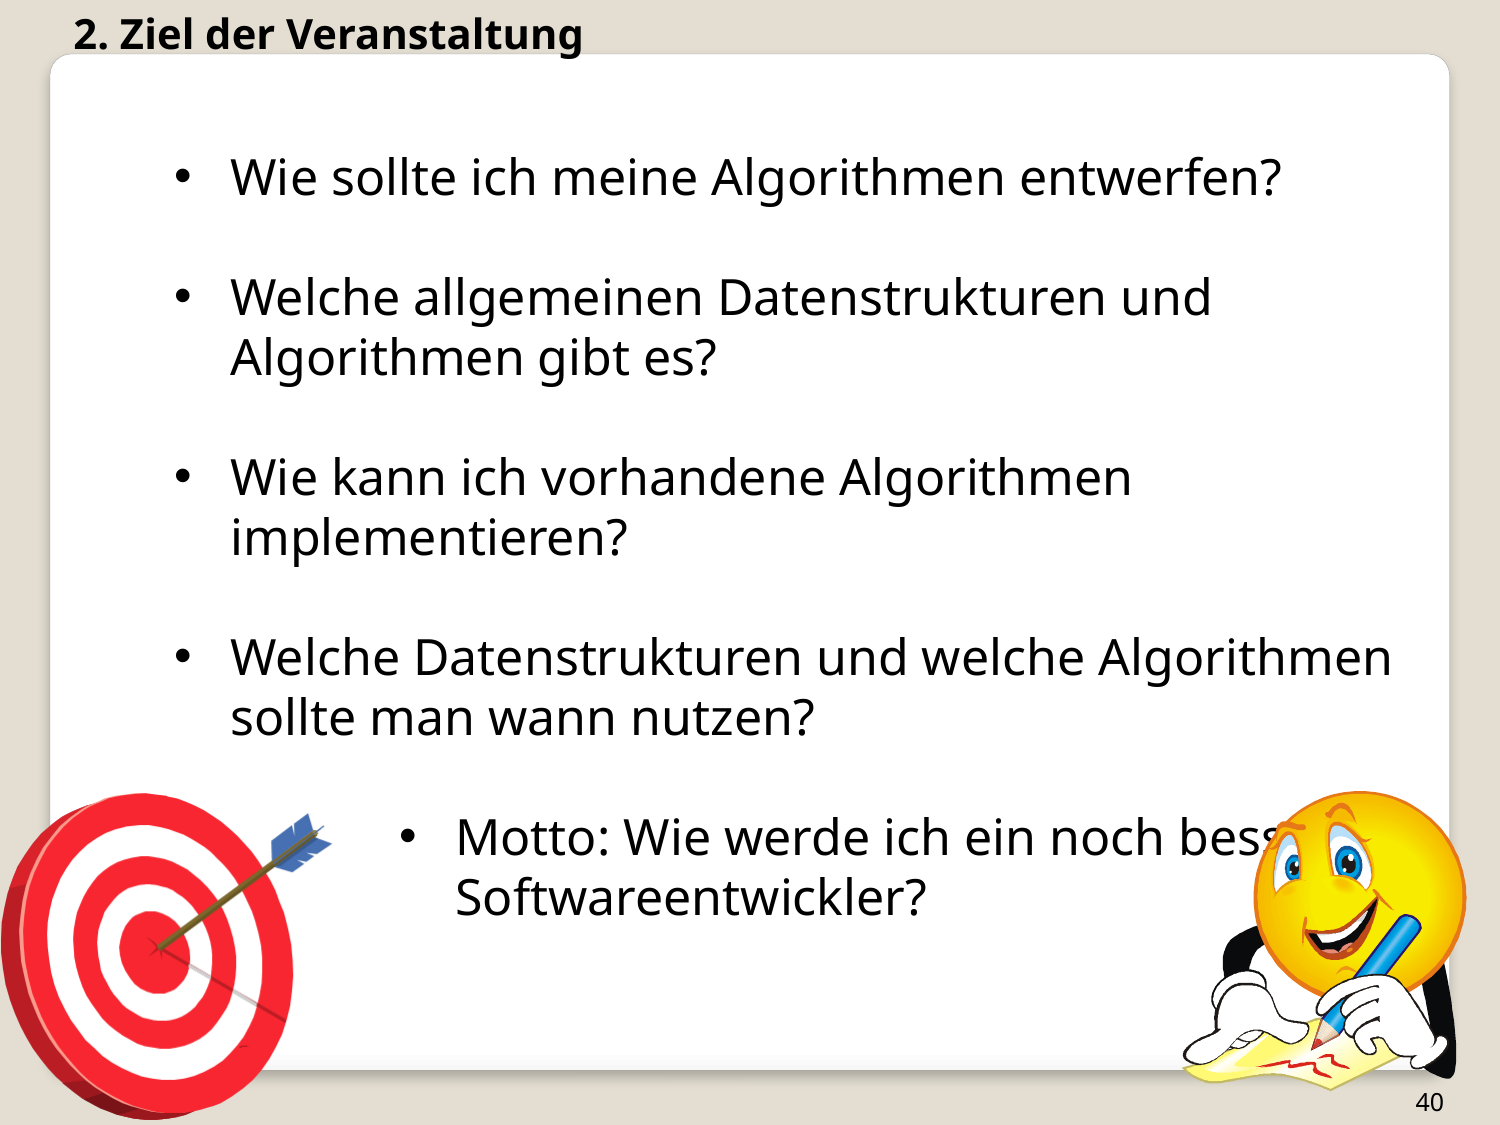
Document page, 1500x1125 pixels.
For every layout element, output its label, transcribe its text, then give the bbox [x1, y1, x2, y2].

picture [1181, 790, 1467, 1092]
picture [0, 788, 356, 1125]
text_box 2. Ziel der Veranstaltung [58, 0, 1325, 65]
text_box Wie sollte ich meine Algorithmen entwerfen? Welche allgemeinen Datenstrukturen und Algorithmen gibt es? Wie kann ich vorhandene Algorithmen implementieren? Welche Datenstrukturen und welche Algorithmen sollte man wann nutzen? Motto: Wie werde ich ein noch besserer Softwareentwickler? [159, 78, 1415, 993]
